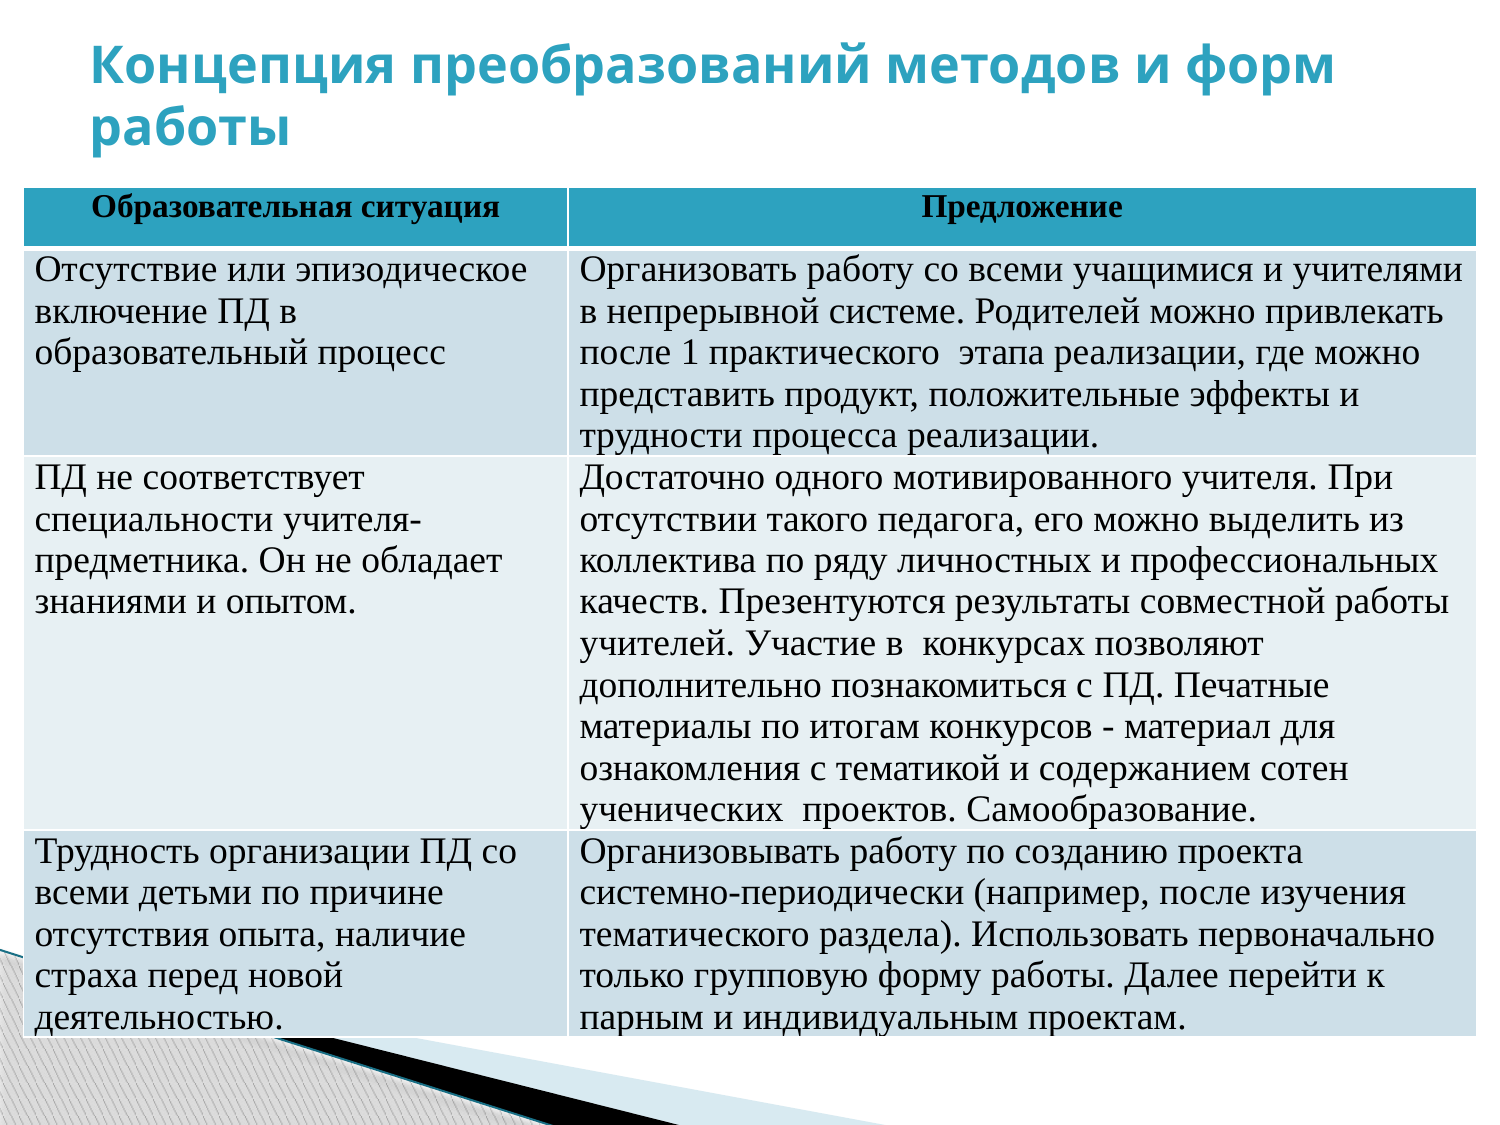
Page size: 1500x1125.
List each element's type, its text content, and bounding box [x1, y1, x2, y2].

table_cell Достаточно одного мотивированного учителя. При отсутствии такого педагога, его можно выделить из коллектива по ряду личностных и профессиональных качеств. Презентуются результаты совместной работы учителей. Участие в конкурсах позволяют дополнительно познакомиться с ПД. Печатные материалы по итогам конкурсов - материал для ознакомления с тематикой и содержанием сотен ученических проектов. Самообразование. [569, 457, 1476, 829]
table_header Предложение [569, 188, 1476, 246]
table_cell Организовывать работу по созданию проекта системно-периодически (например, после изучения тематического раздела). Использовать первоначально только групповую форму работы. Далее перейти к парным и индивидуальным проектам. [569, 831, 1476, 1036]
title Концепция преобразований методов и форм работы [75, 23, 1425, 164]
table_cell Отсутствие или эпизодическое включение ПД в образовательный процесс [24, 251, 567, 455]
table_cell ПД не соответствует специальности учителя-предметника. Он не обладает знаниями и опытом. [24, 457, 567, 829]
table_cell Трудность организации ПД со всеми детьми по причине отсутствия опыта, наличие страха перед новой деятельностью. [24, 831, 567, 1036]
table_cell Организовать работу со всеми учащимися и учителями в непрерывной системе. Родителей можно привлекать после 1 практического этапа реализации, где можно представить продукт, положительные эффекты и трудности процесса реализации. [569, 251, 1476, 455]
table_header Образовательная ситуация [24, 188, 567, 246]
